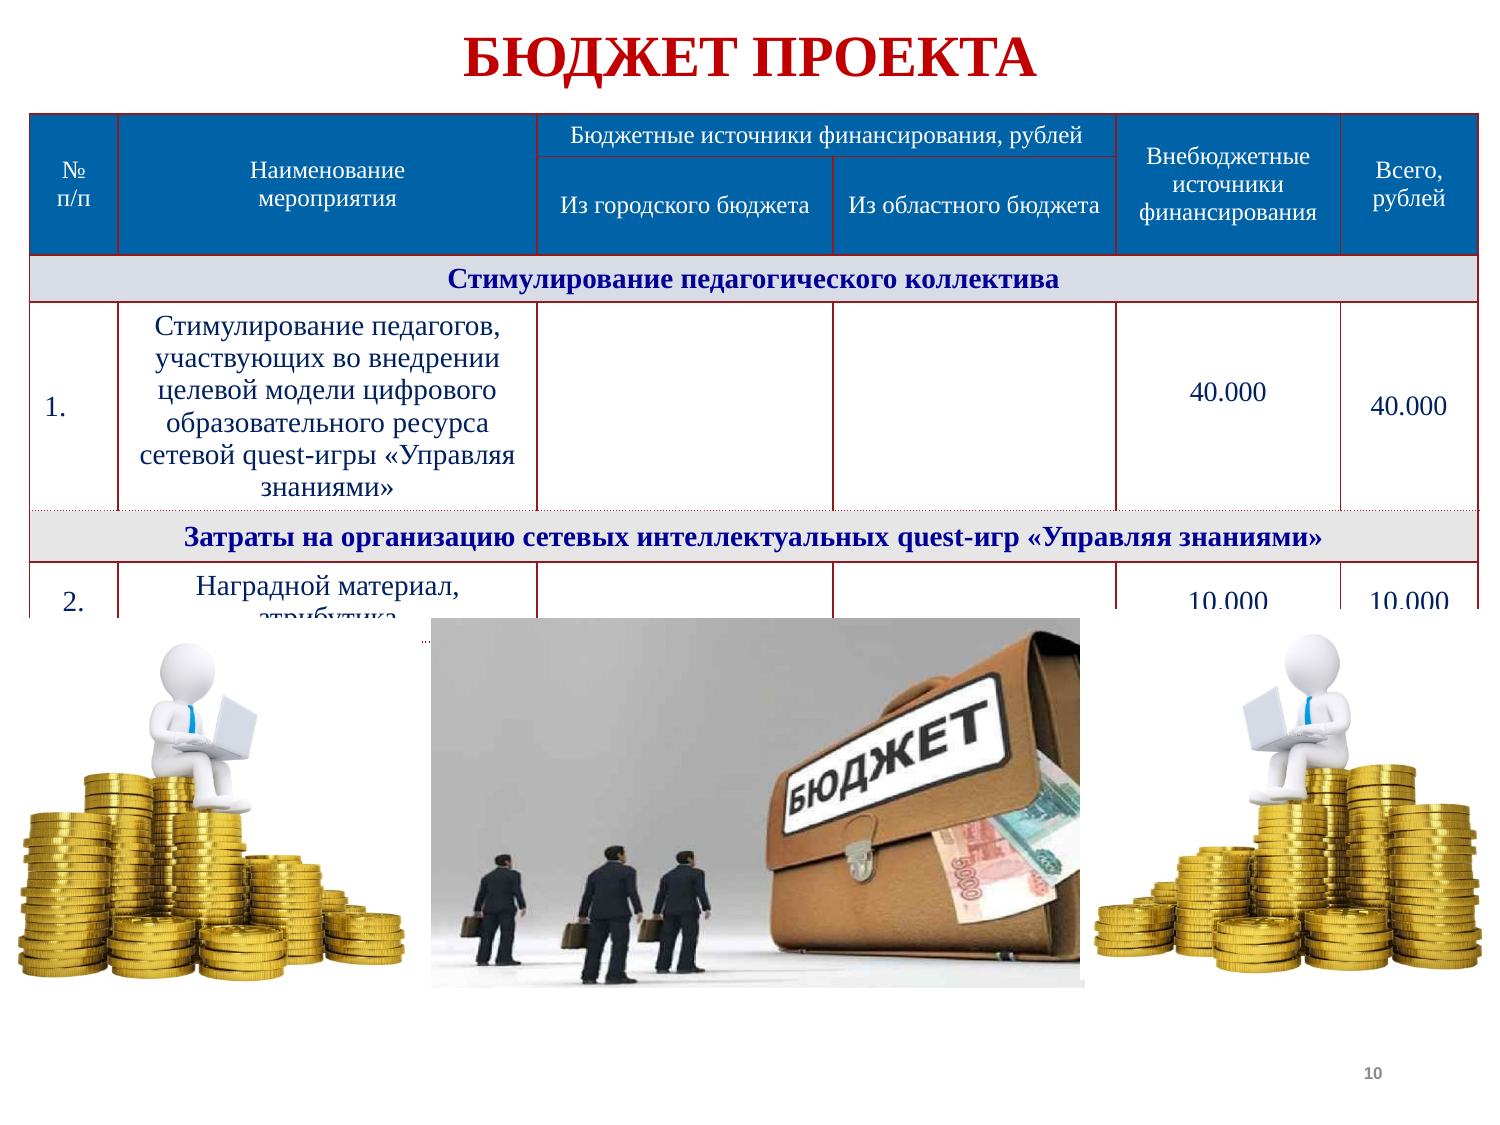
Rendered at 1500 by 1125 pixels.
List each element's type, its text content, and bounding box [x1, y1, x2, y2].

table_cell Из городского бюджета [538, 157, 832, 254]
table_cell 40.000 [1341, 303, 1477, 511]
slide_number 10 [1060, 1042, 1398, 1103]
table_cell 1. [30, 303, 117, 511]
table_header Внебюджетные источники финансирования [1117, 115, 1340, 254]
table_cell Стимулирование педагогов, участвующих во внедрении целевой модели цифрового образовательного ресурса сетевой quest-игры «Управляя знаниями» [119, 303, 536, 511]
table_cell Затраты на организацию сетевых интеллектуальных quest-игр «Управляя знаниями» [30, 511, 1477, 561]
table_cell 10.000 [1341, 563, 1477, 609]
table_cell 40.000 [1117, 303, 1340, 511]
table_cell [538, 563, 832, 618]
table_cell 2. [30, 563, 117, 618]
table_header № п/п [30, 115, 117, 254]
table_header Наименование мероприятия [119, 115, 536, 254]
table_header Бюджетные источники финансирования, рублей [538, 115, 1115, 156]
table_cell Наградной материал, атрибутика [119, 563, 536, 642]
text_box БЮДЖЕТ ПРОЕКТА [430, 0, 1071, 113]
table_cell [834, 563, 1115, 618]
table_cell [538, 303, 832, 511]
table_cell Из областного бюджета [834, 157, 1115, 254]
table_cell 10.000 [1117, 563, 1340, 609]
picture [430, 609, 1497, 988]
table_header Всего, рублей [1341, 115, 1477, 254]
picture [3, 618, 420, 988]
table_cell [834, 303, 1115, 511]
table_cell Стимулирование педагогического коллектива [30, 256, 1477, 301]
